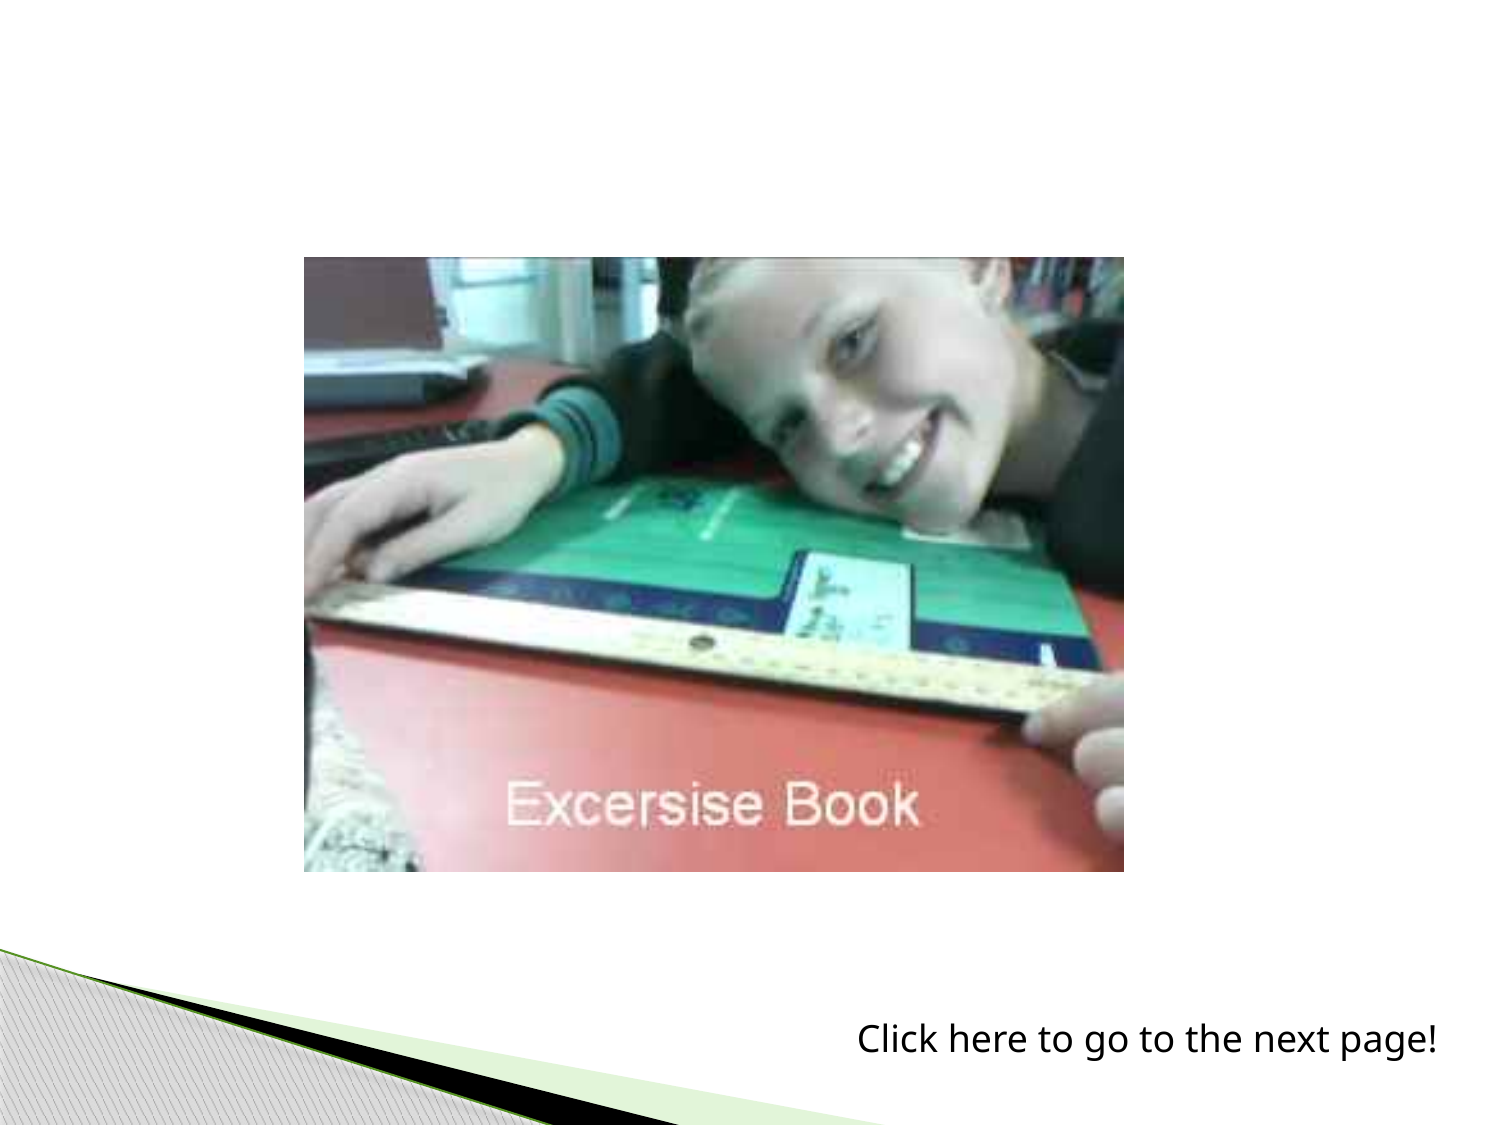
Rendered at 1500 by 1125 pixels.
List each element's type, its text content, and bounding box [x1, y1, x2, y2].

text_box Click here to go to the next page! [621, 1007, 1454, 1068]
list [304, 257, 1124, 873]
